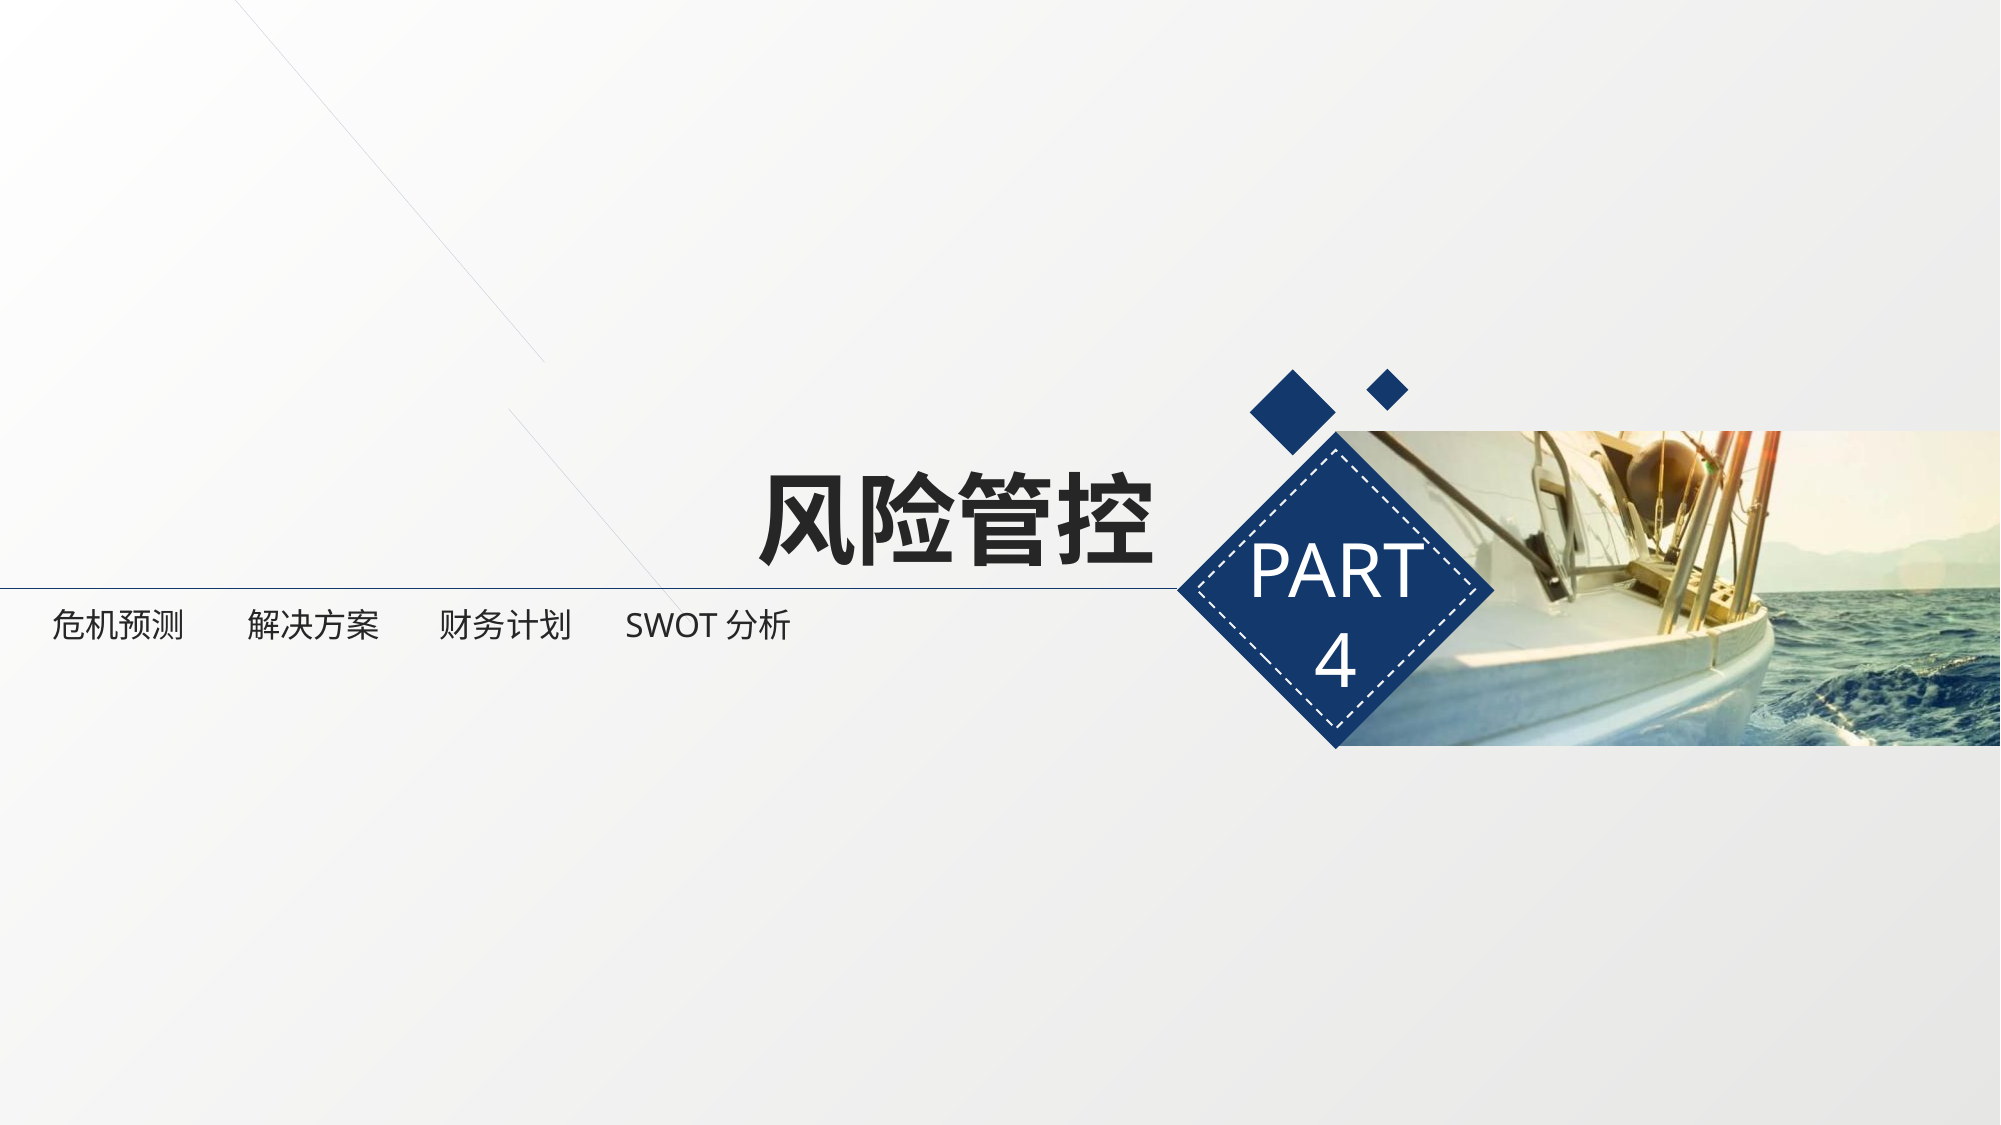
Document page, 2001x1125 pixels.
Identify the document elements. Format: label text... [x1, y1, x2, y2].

text_box 风险管控 [692, 450, 1175, 585]
text_box SWOT分析 [598, 597, 819, 652]
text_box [508, 408, 691, 623]
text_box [1175, 374, 2000, 746]
text_box 危机预测 [8, 597, 203, 652]
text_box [52, 0, 545, 363]
text_box 解决方案 [203, 597, 396, 652]
text_box 财务计划 [396, 597, 598, 652]
